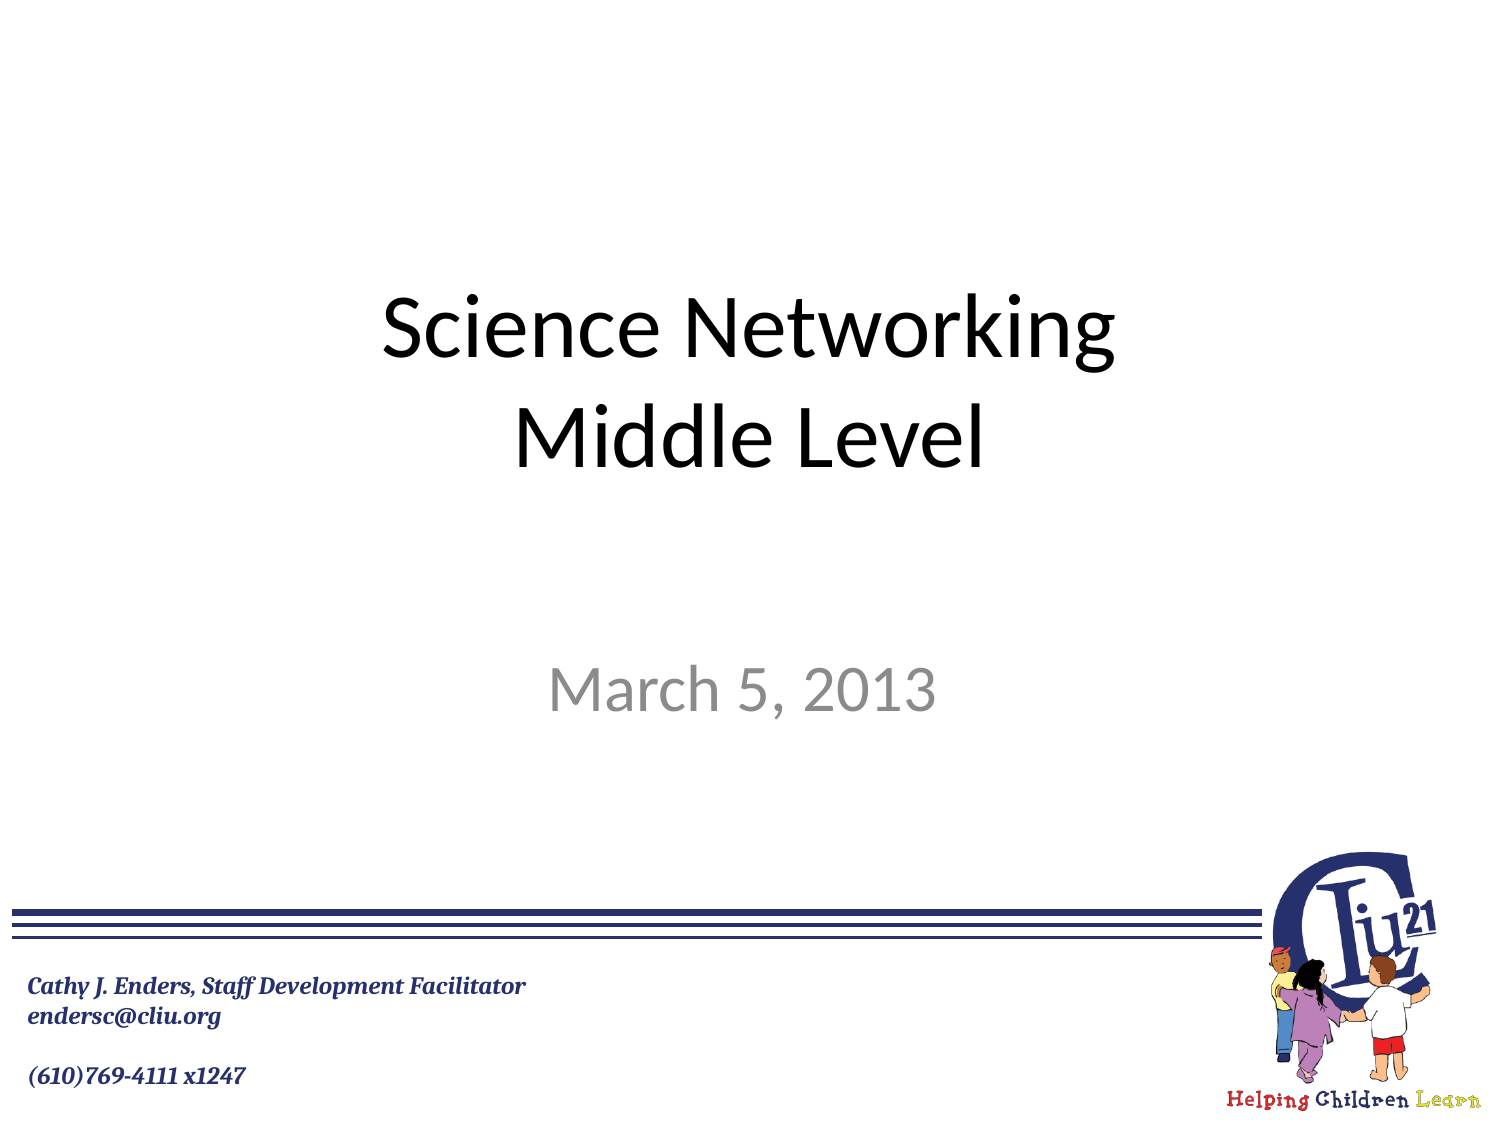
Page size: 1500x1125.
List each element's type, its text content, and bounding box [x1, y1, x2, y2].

title Science Networking Middle Level [112, 160, 1388, 591]
text_box Cathy J. Enders, Staff Development Facilitator endersc@cliu.org (610)769-4111 x1247 [12, 962, 563, 1097]
subtitle March 5, 2013 [225, 637, 1275, 909]
picture [1208, 837, 1500, 1121]
